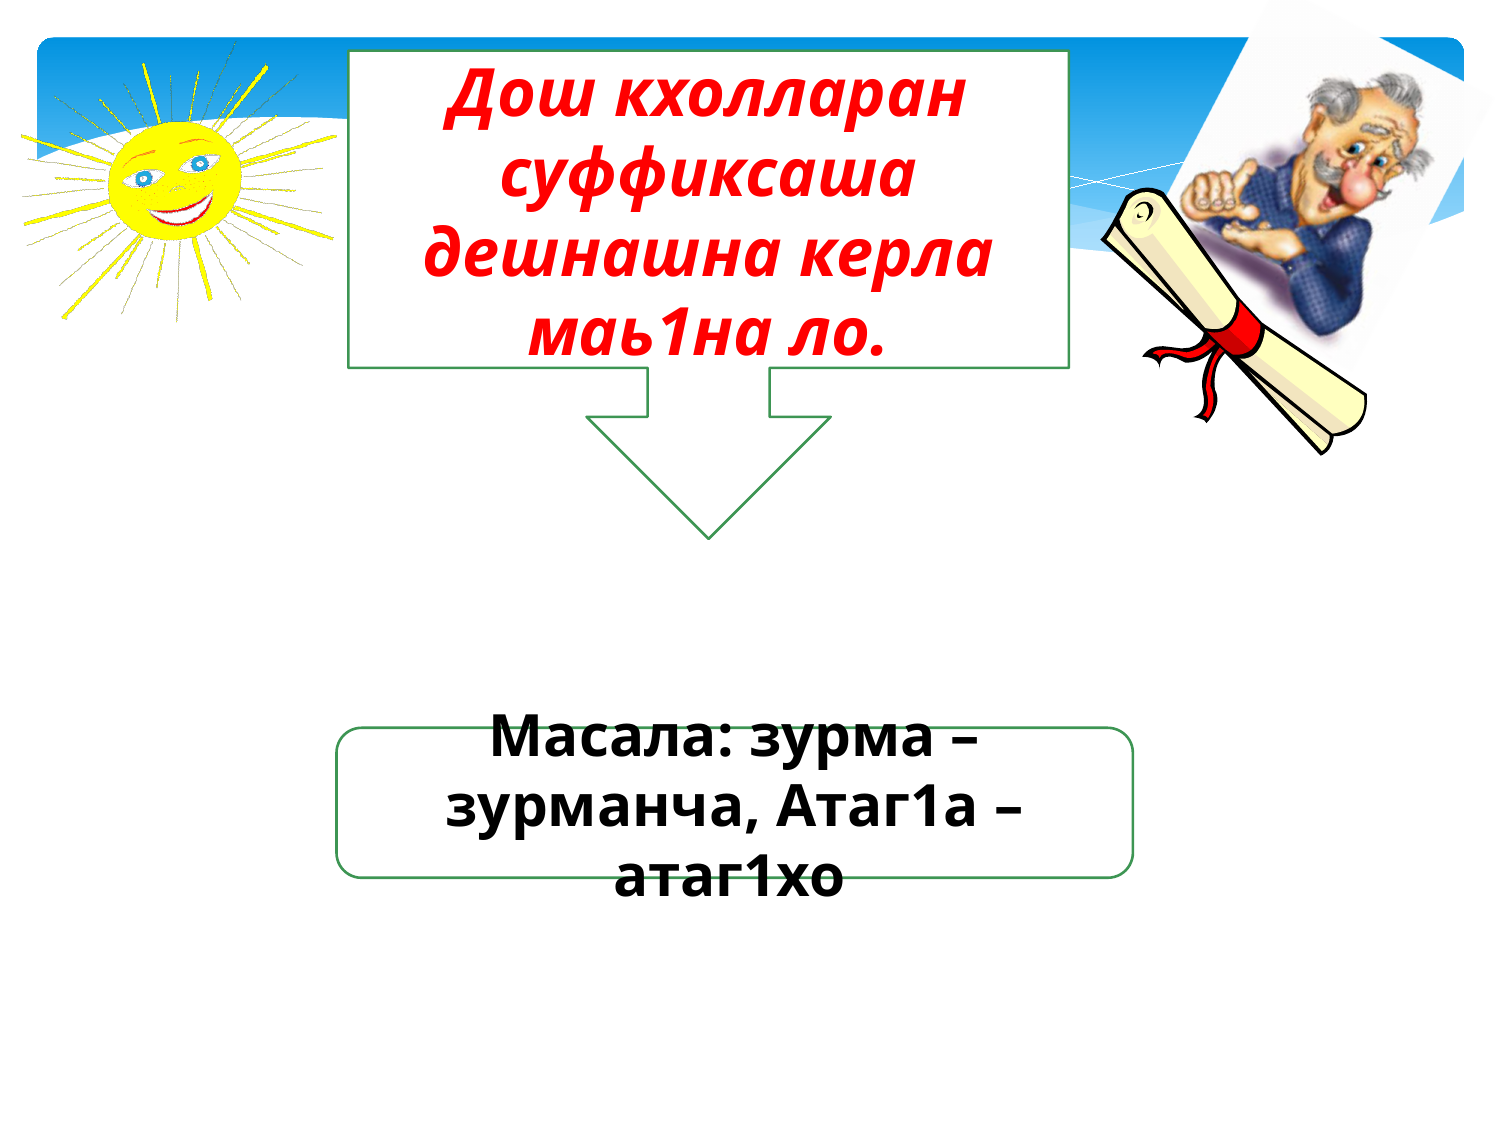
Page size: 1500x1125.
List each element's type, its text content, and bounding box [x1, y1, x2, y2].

picture [1118, 0, 1494, 470]
text_box Дош кхолларан суффиксаша дешнашна керла маь1на ло. [347, 49, 1071, 540]
text_box Масала: зурма – зурманча, Атаг1а – атаг1хо [335, 726, 1135, 880]
picture [0, 0, 375, 384]
